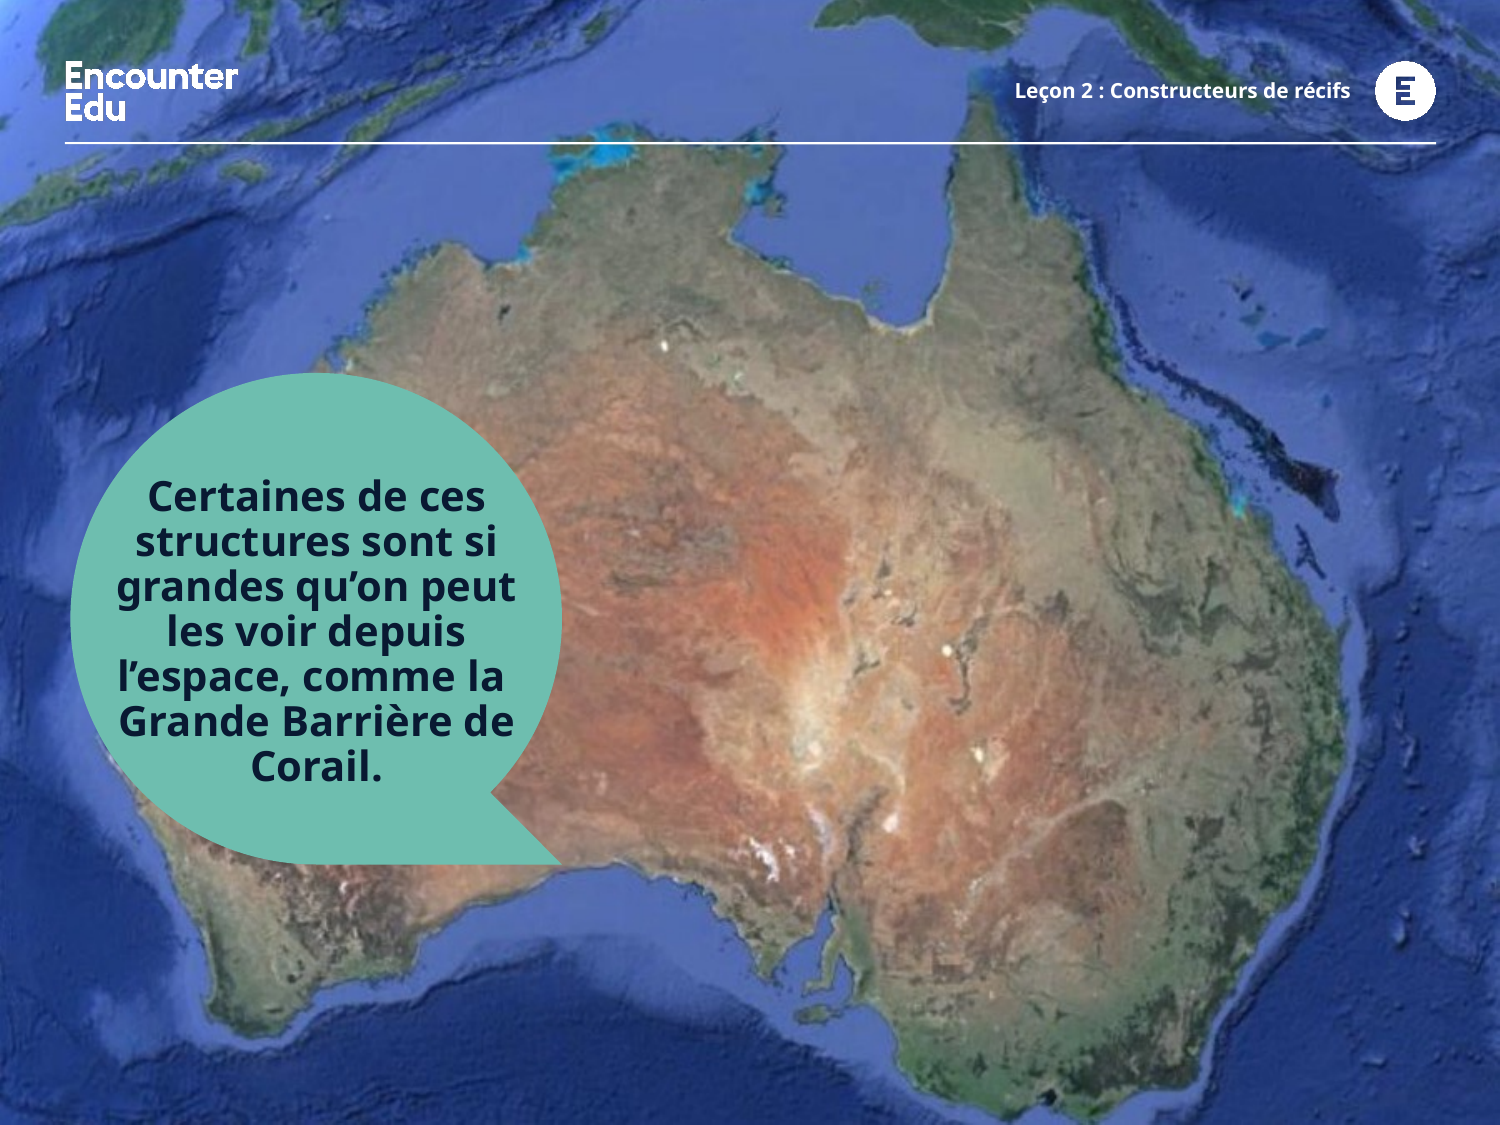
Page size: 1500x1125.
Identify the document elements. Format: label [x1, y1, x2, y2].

picture [0, 0, 1500, 1125]
text_box [70, 372, 563, 871]
